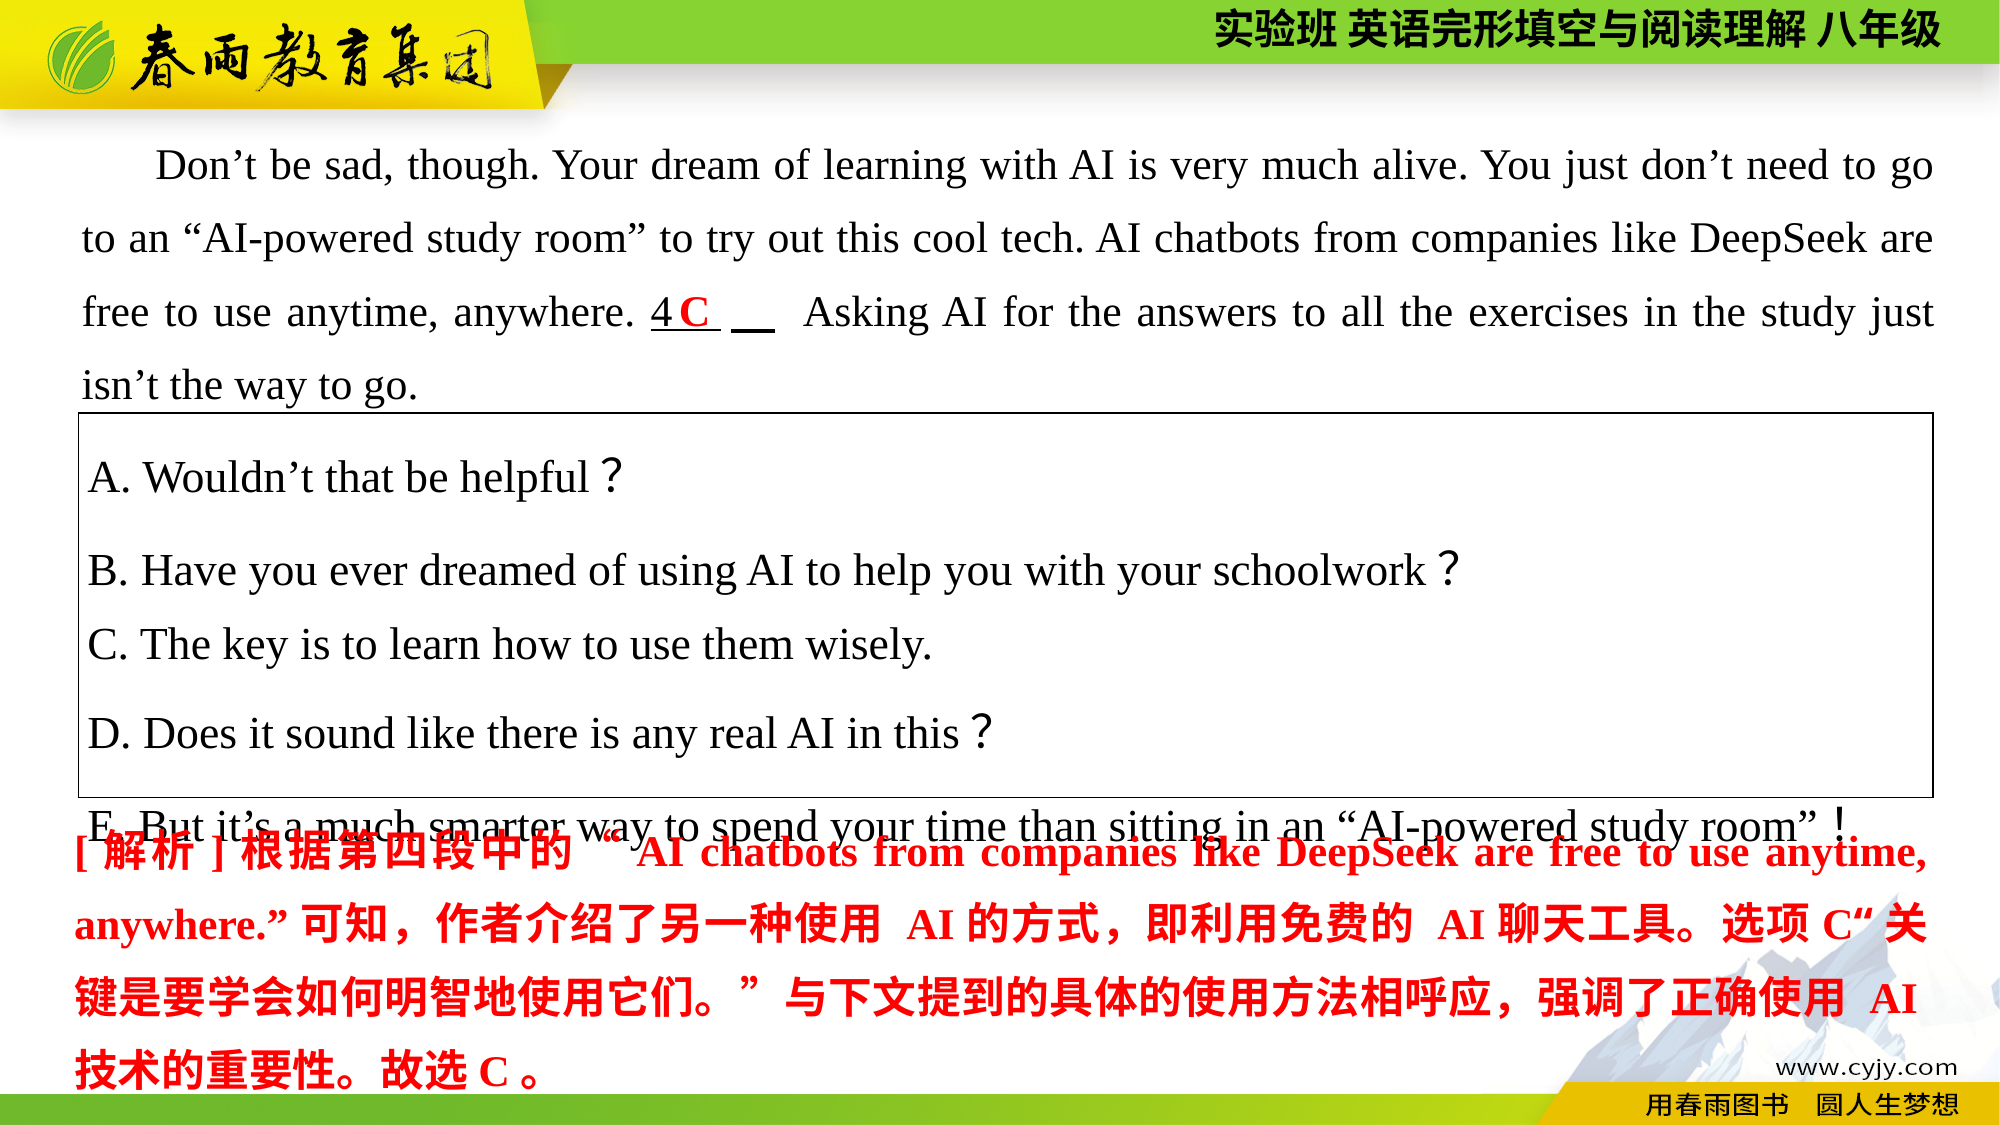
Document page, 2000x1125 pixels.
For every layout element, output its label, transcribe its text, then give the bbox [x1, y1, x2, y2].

picture [0, 0, 2000, 1125]
text_box C [663, 253, 726, 343]
table_header A. Wouldn’t that be helpful？ B. Have you ever dreamed of using AI to help you with your schoolwork？ C. The key is to learn how to use them wisely. D. Does it sound like there is any real AI in this？ E. But it’s a much smarter way to spend your time than sitting in an “AI-powered study room”！ [79, 414, 1932, 794]
text_box [解析]根据第四段中的“AI chatbots from companies like DeepSeek are free to use anytime, anywhere.”可知，作者介绍了另一种使用 AI的方式，即利用免费的 AI聊天工具。选项C“关键是要学会如何明智地使用它们。”与下文提到的具体的使用方法相呼应，强调了正确使用 AI技术的重要性。故选C。 [59, 794, 1944, 1103]
list Don’t be sad, though. Your dream of learning with AI is very much alive. You just don’t need to go to an “AI-powered study room” to try out this cool tech. AI chatbots from companies like DeepSeek are free to use anytime, anywhere. 4 Asking AI for the answers to all the exercises in the study just isn’t the way to go. [66, 106, 1951, 431]
